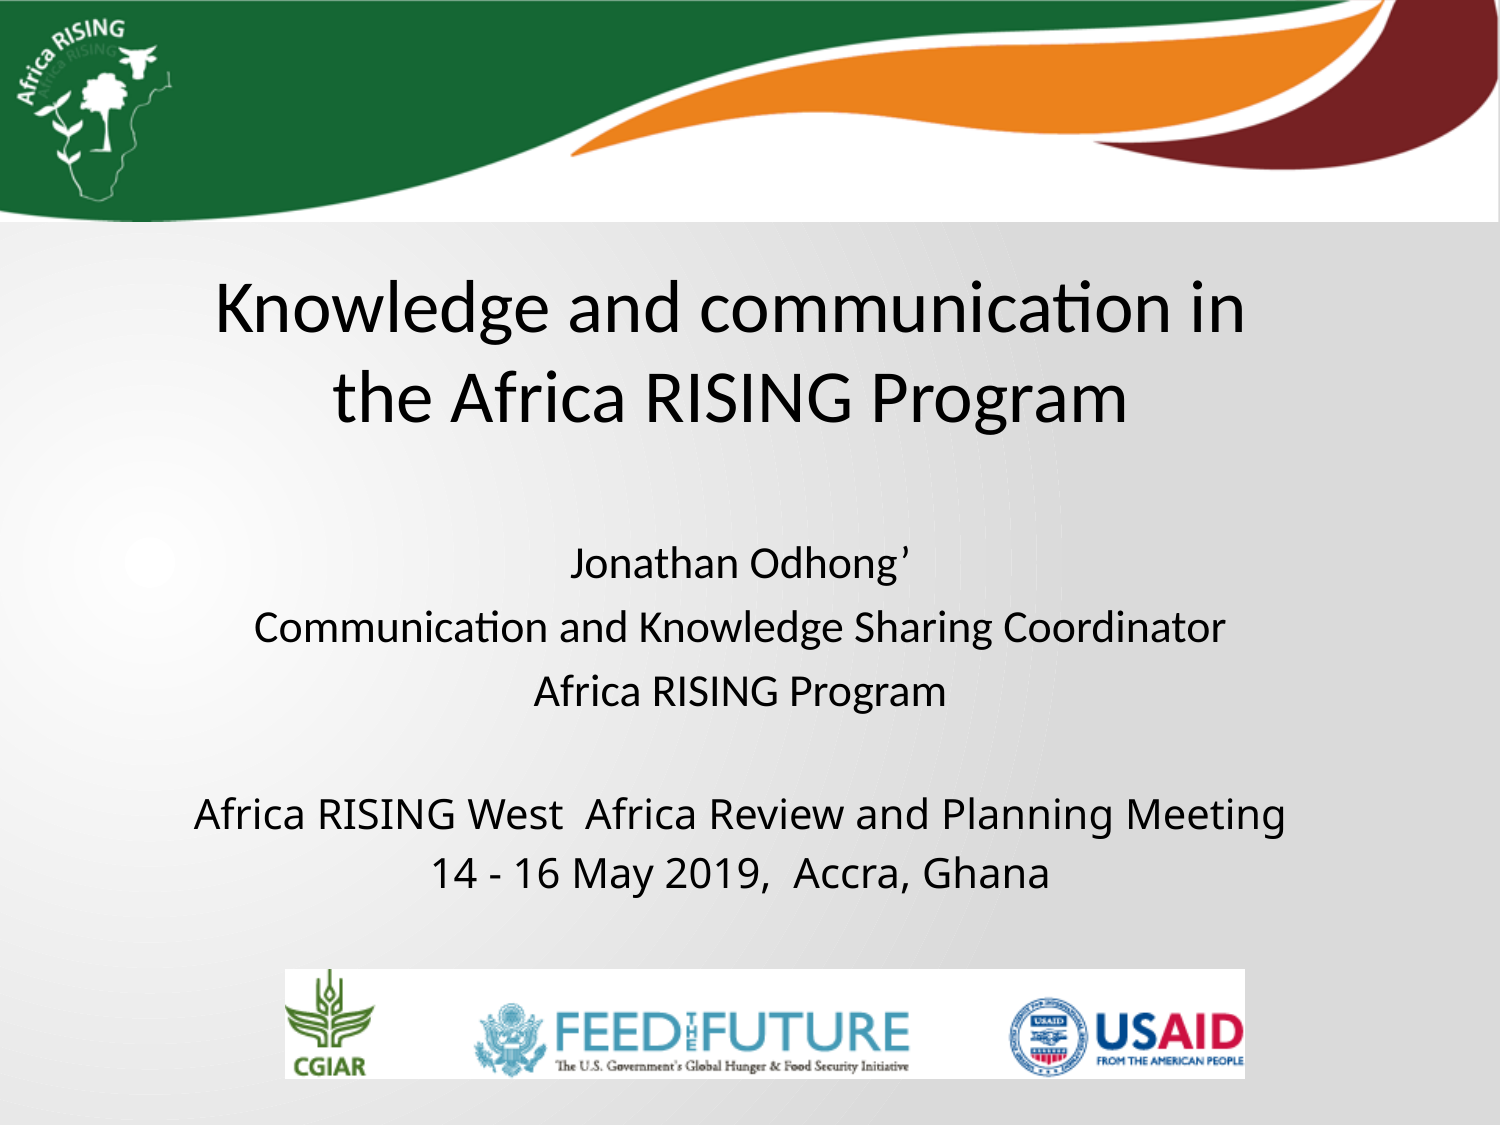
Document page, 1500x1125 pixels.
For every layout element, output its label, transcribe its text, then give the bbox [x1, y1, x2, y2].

list Knowledge and communication in the Africa RISING Program [137, 249, 1307, 600]
list Jonathan Odhong’ Communication and Knowledge Sharing Coordinator Africa RISING Program Africa RISING West Africa Review and Planning Meeting 14 - 16 May 2019, Accra, Ghana [150, 525, 1313, 850]
picture [285, 969, 1245, 1079]
picture [0, 0, 1499, 222]
